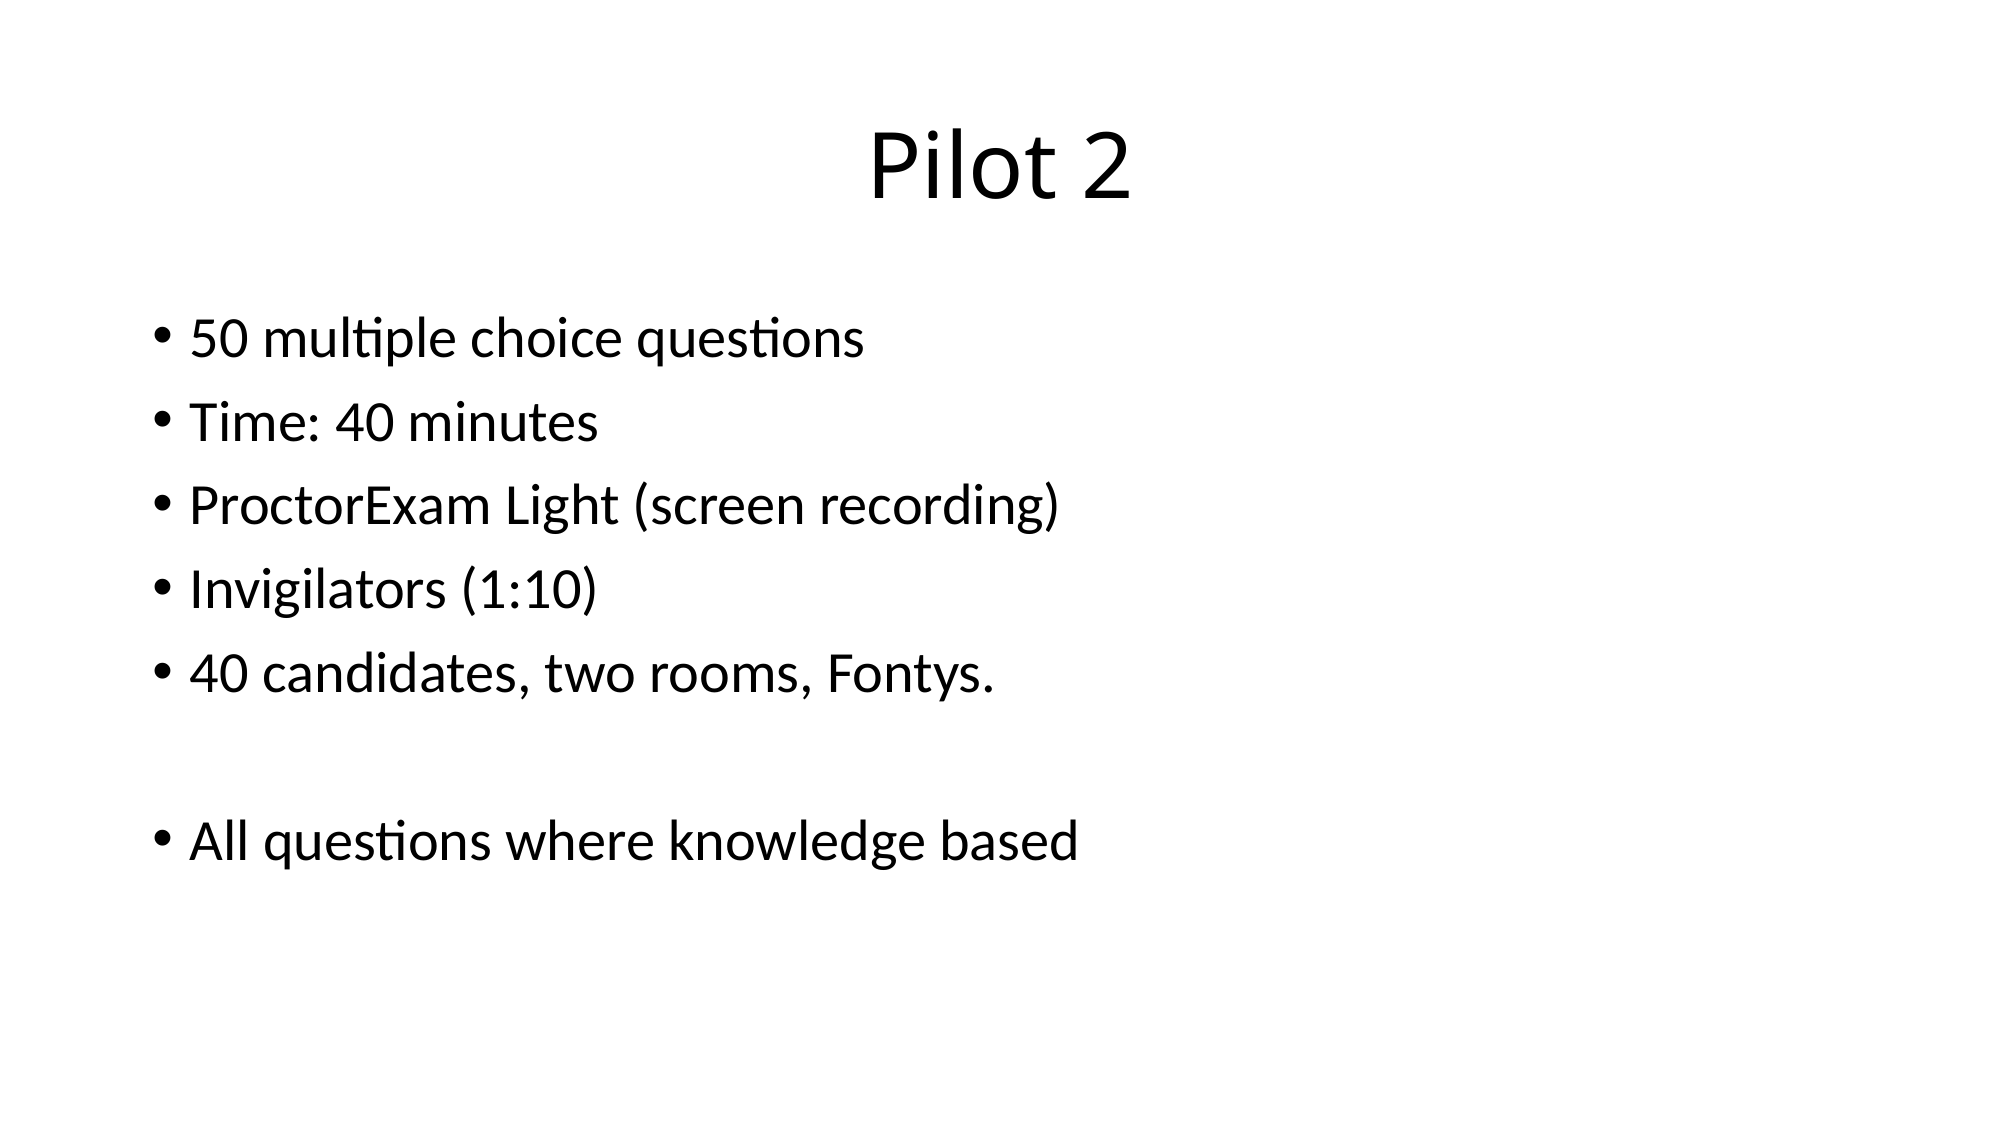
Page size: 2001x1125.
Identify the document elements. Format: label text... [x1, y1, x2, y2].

title Pilot 2 [137, 59, 1863, 278]
list 50 multiple choice questions Time: 40 minutes ProctorExam Light (screen recording) Invigilators (1:10) 40 candidates, two rooms, Fontys. All questions where knowledge based [137, 299, 1863, 1014]
